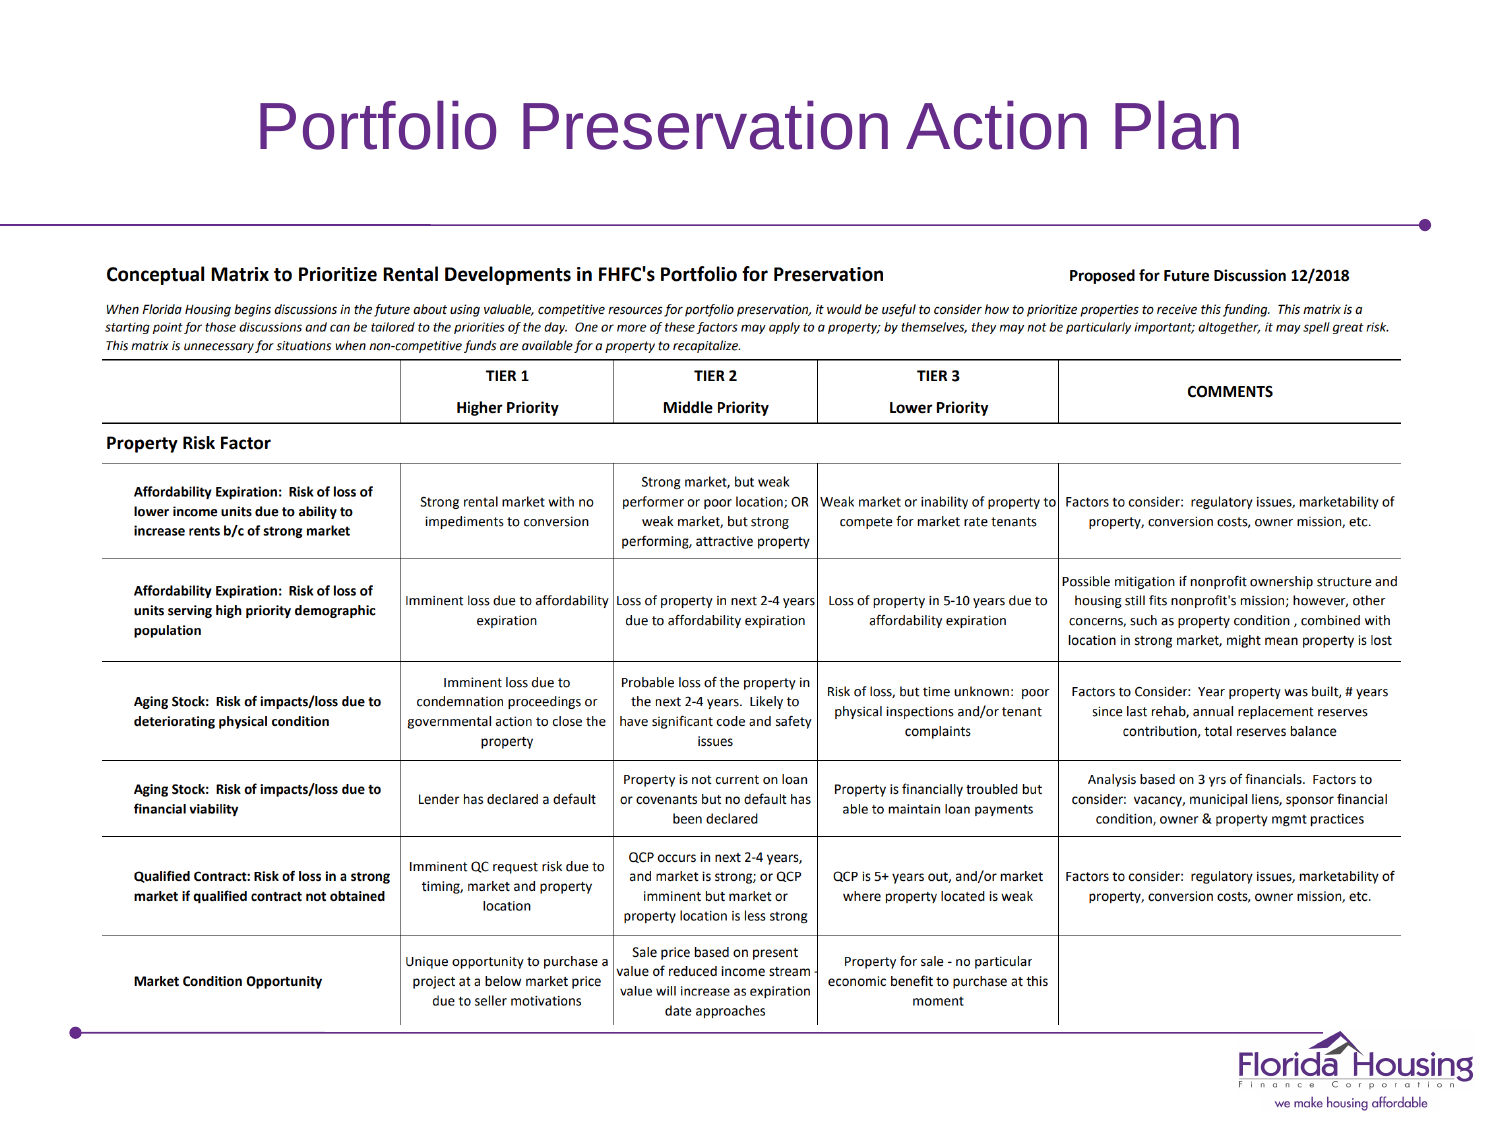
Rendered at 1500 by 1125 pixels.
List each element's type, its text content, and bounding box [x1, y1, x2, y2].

picture [1237, 1029, 1475, 1113]
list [96, 262, 1404, 1025]
title Portfolio Preservation Action Plan [75, 45, 1425, 200]
